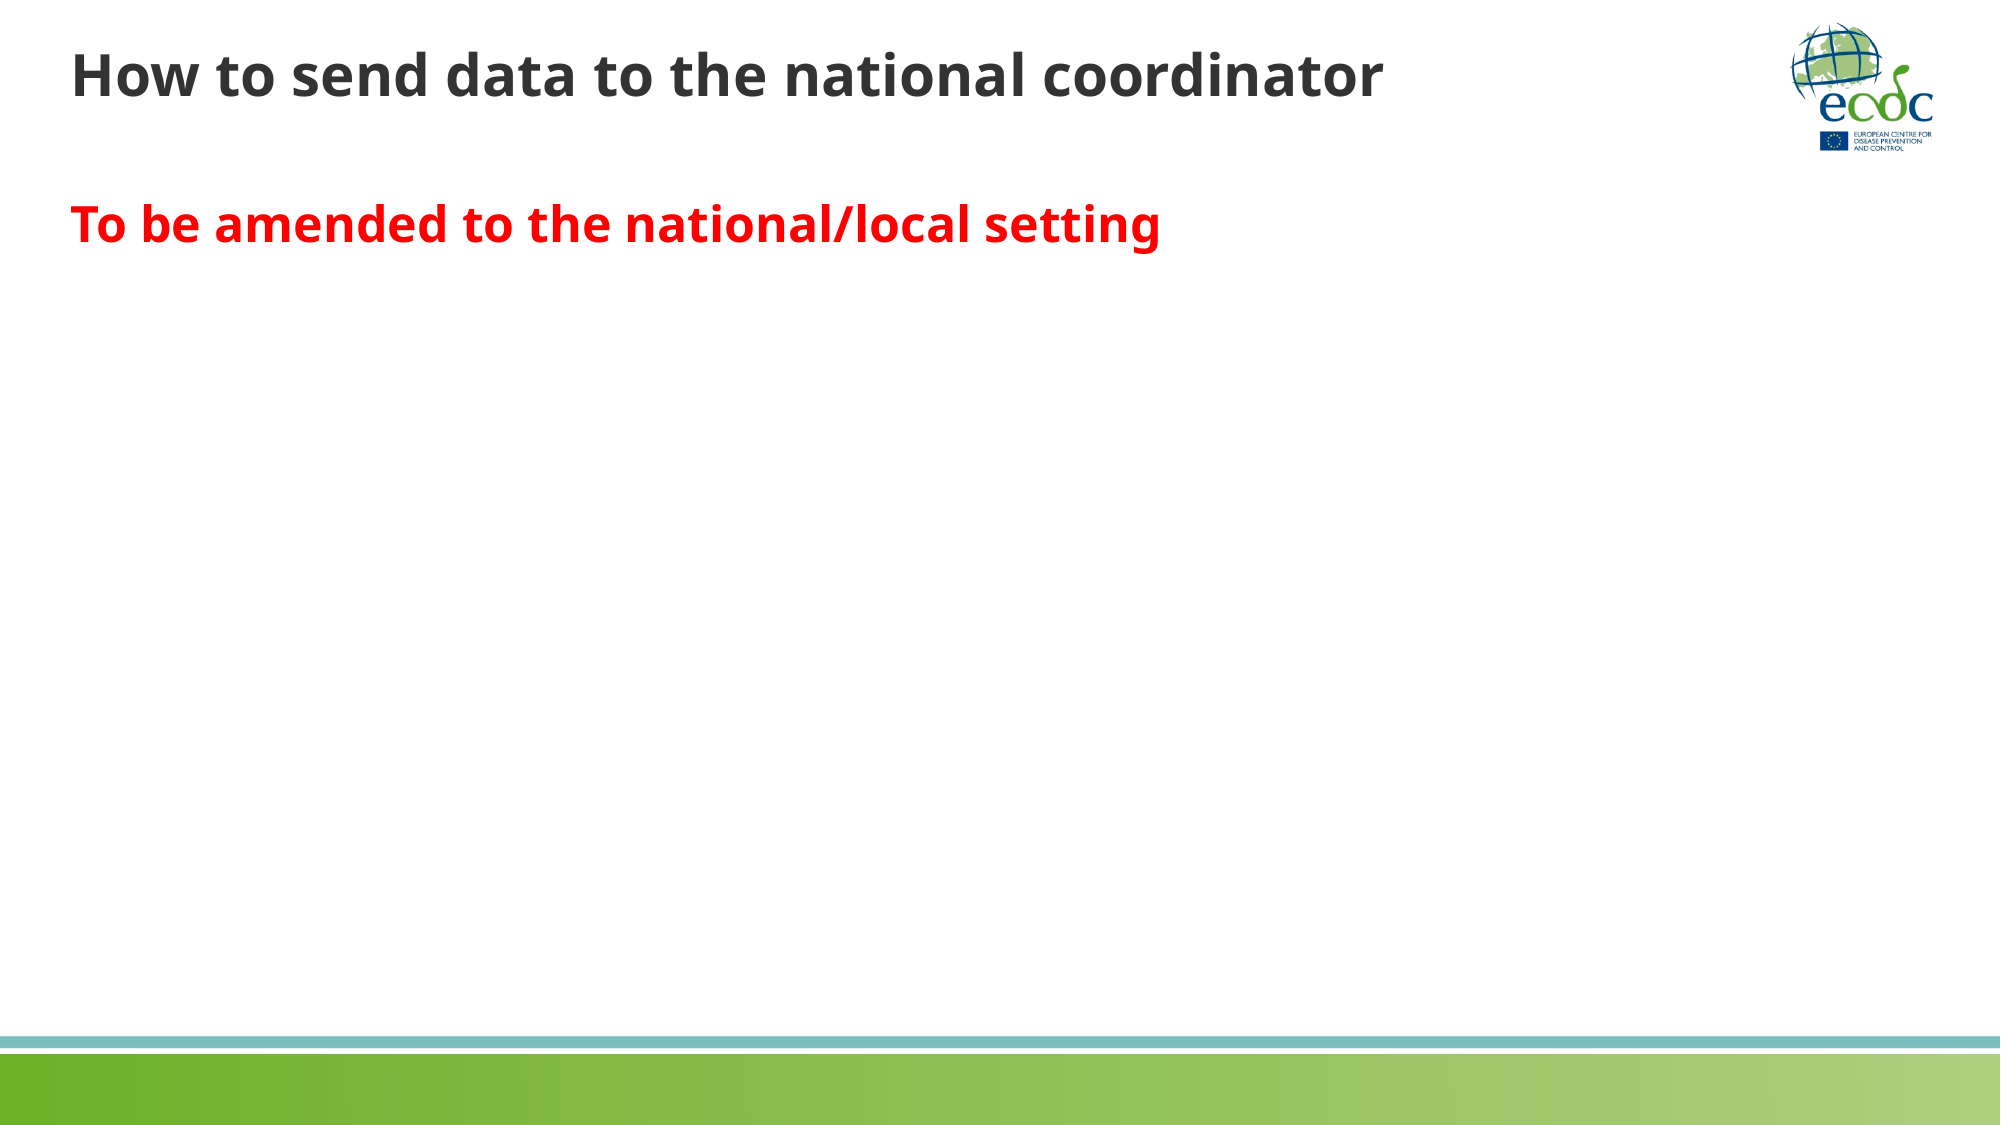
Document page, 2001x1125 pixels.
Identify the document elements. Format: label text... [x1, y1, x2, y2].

list To be amended to the national/local setting [70, 199, 1936, 1025]
picture [0, 0, 2000, 1125]
title How to send data to the national coordinator [70, 46, 1764, 177]
